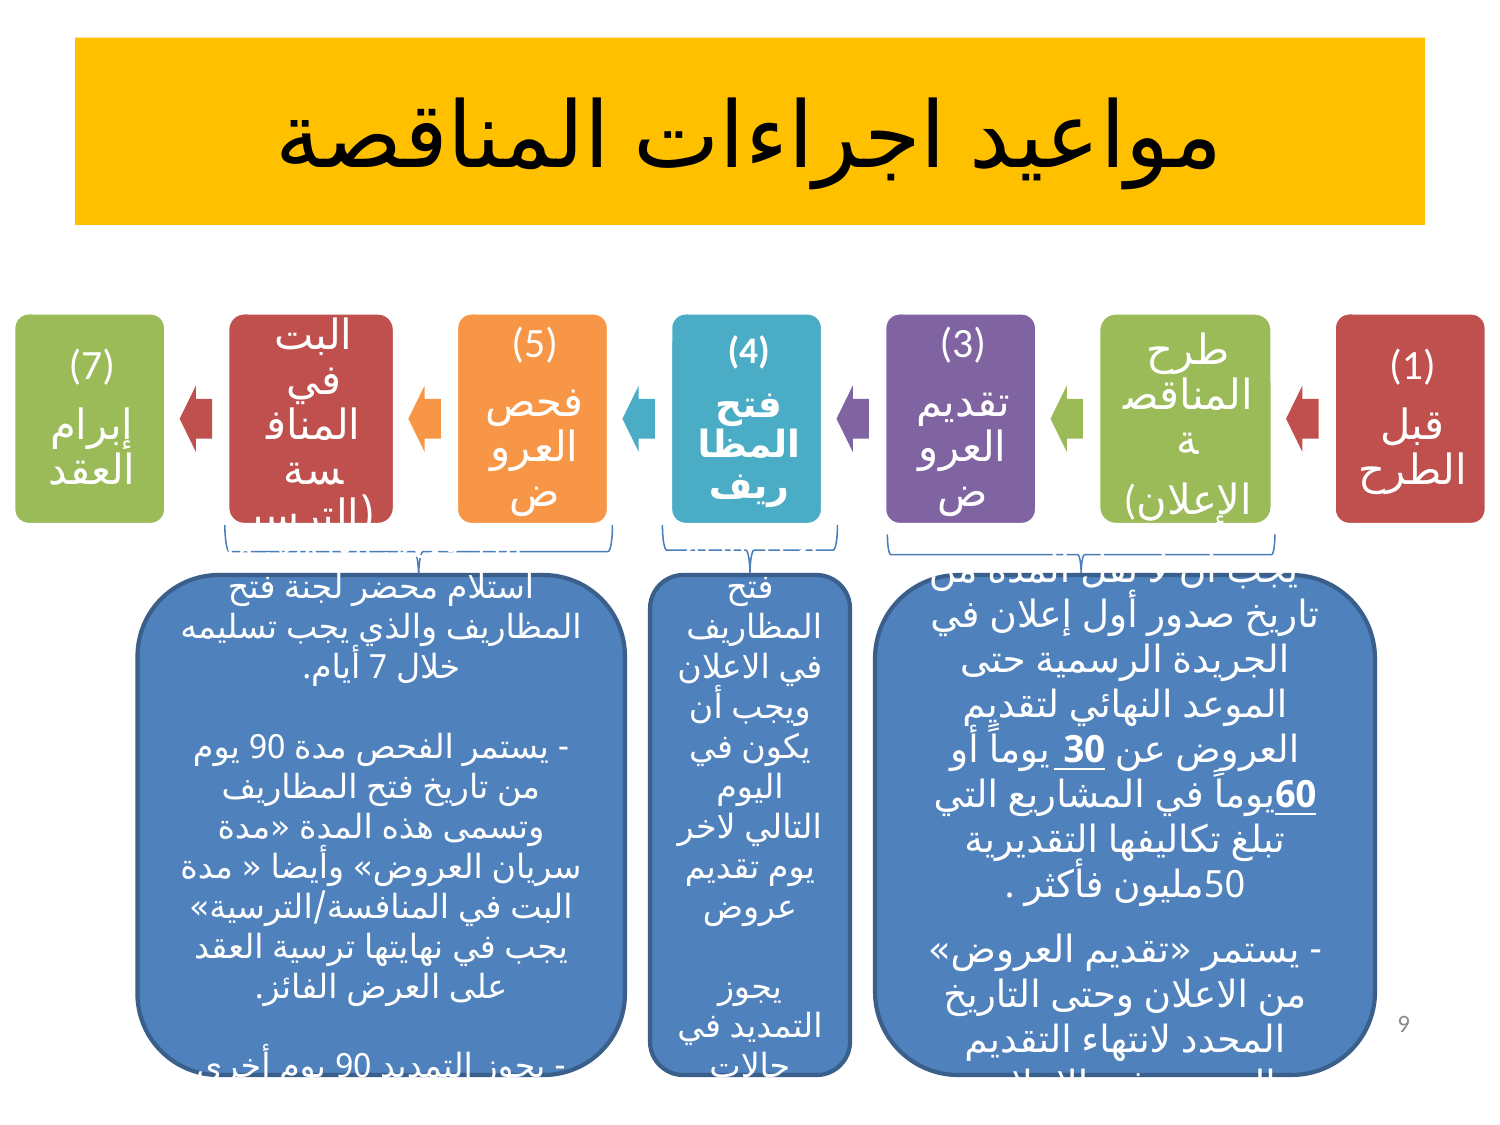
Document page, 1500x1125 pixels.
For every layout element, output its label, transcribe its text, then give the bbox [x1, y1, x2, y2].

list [12, 312, 1488, 526]
text_box [661, 533, 839, 572]
slide_number 9 [1353, 992, 1425, 1053]
text_box - يجب أن لا تقل المدة من تاريخ صدور أول إعلان في الجريدة الرسمية حتى الموعد النهائي لتقديم العروض عن 30 يوماً أو 60يوماً في المشاريع التي تبلغ تكاليفها التقديرية 50مليون فأكثر . - يستمر «تقديم العروض» من الاعلان وحتى التاريخ المحدد لانتهاء التقديم الموضح في الاعلان. [872, 572, 1378, 1078]
title مواعيد اجراءات المناقصة [75, 37, 1425, 225]
text_box يحدد تاريخ فتح المظاريف في الاعلان ويجب أن يكون في اليوم التالي لاخر يوم تقديم عروض يجوز التمديد في حالات معينة [647, 572, 853, 1078]
text_box [886, 534, 1276, 572]
text_box - يبدأ فحص العروض من استلام محضر لجنة فتح المظاريف والذي يجب تسليمه خلال 7 أيام. - يستمر الفحص مدة 90 يوم من تاريخ فتح المظاريف وتسمى هذه المدة «مدة سريان العروض» وأيضا « مدة البت في المنافسة/الترسية» يجب في نهايتها ترسية العقد على العرض الفائز. - يجوز التمديد 90 يوم أخرى فقط وفي حالات معينة [135, 572, 628, 1078]
text_box [224, 533, 614, 572]
